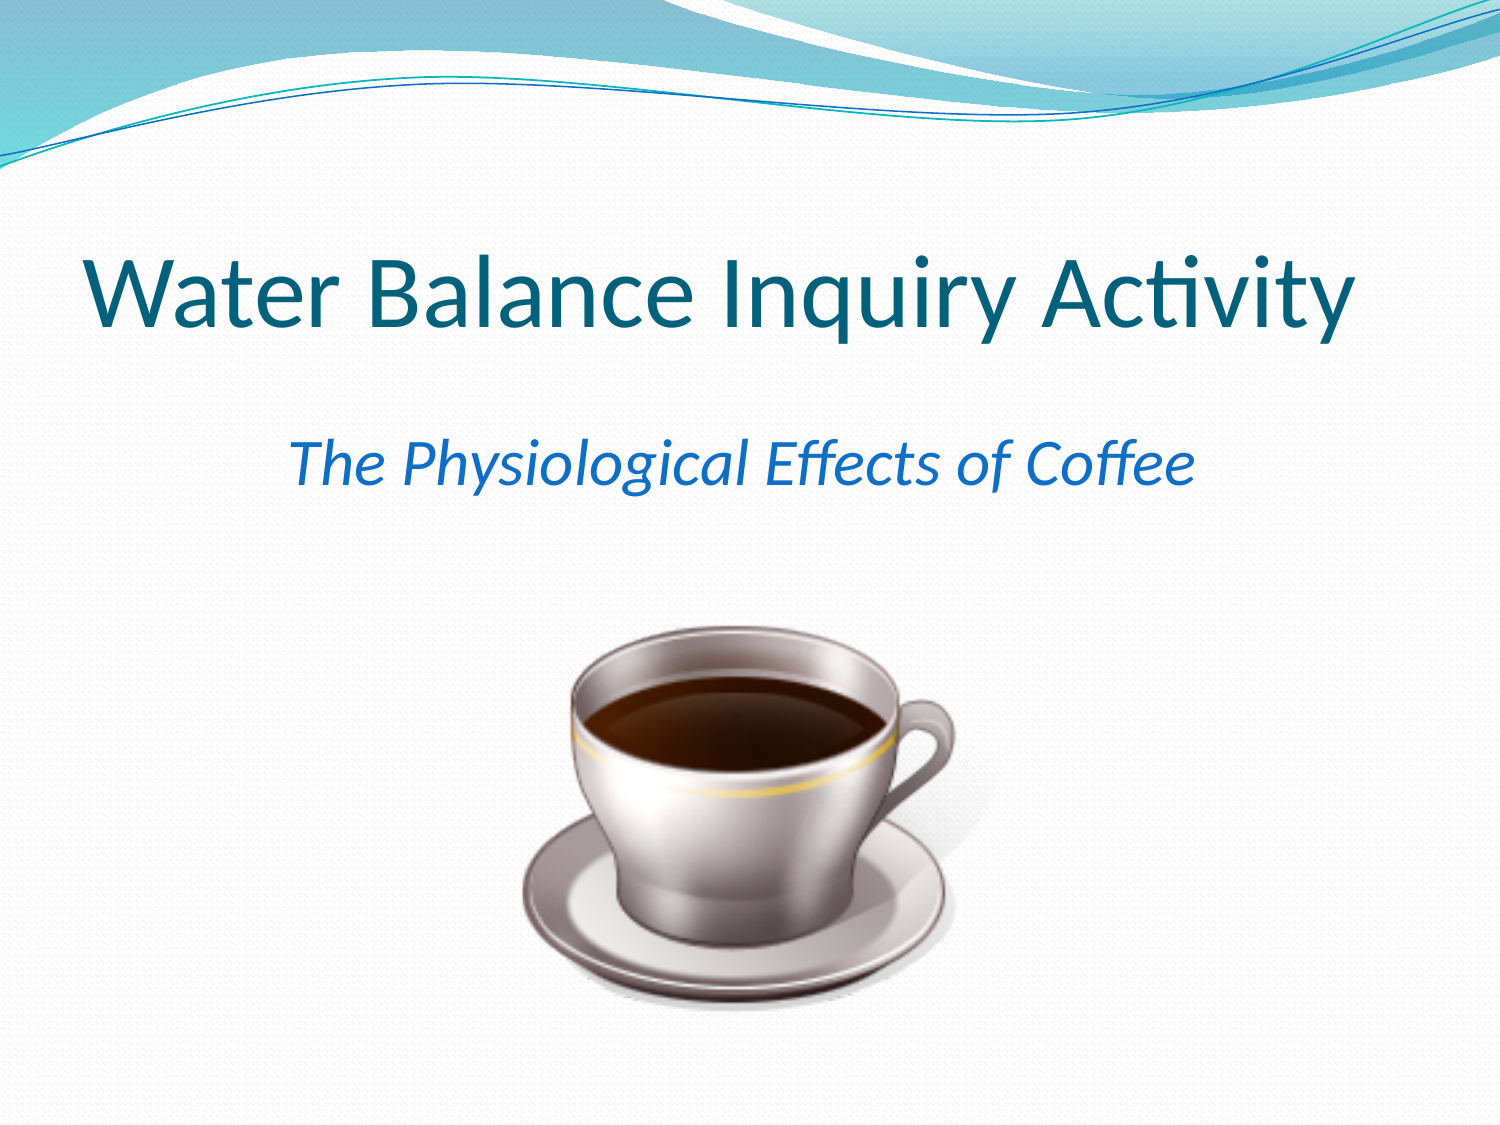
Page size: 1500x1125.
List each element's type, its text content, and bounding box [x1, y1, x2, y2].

picture [514, 585, 1000, 1071]
list The Physiological Effects of Coffee [75, 317, 1425, 1038]
title Water Balance Inquiry Activity [82, 160, 1433, 349]
